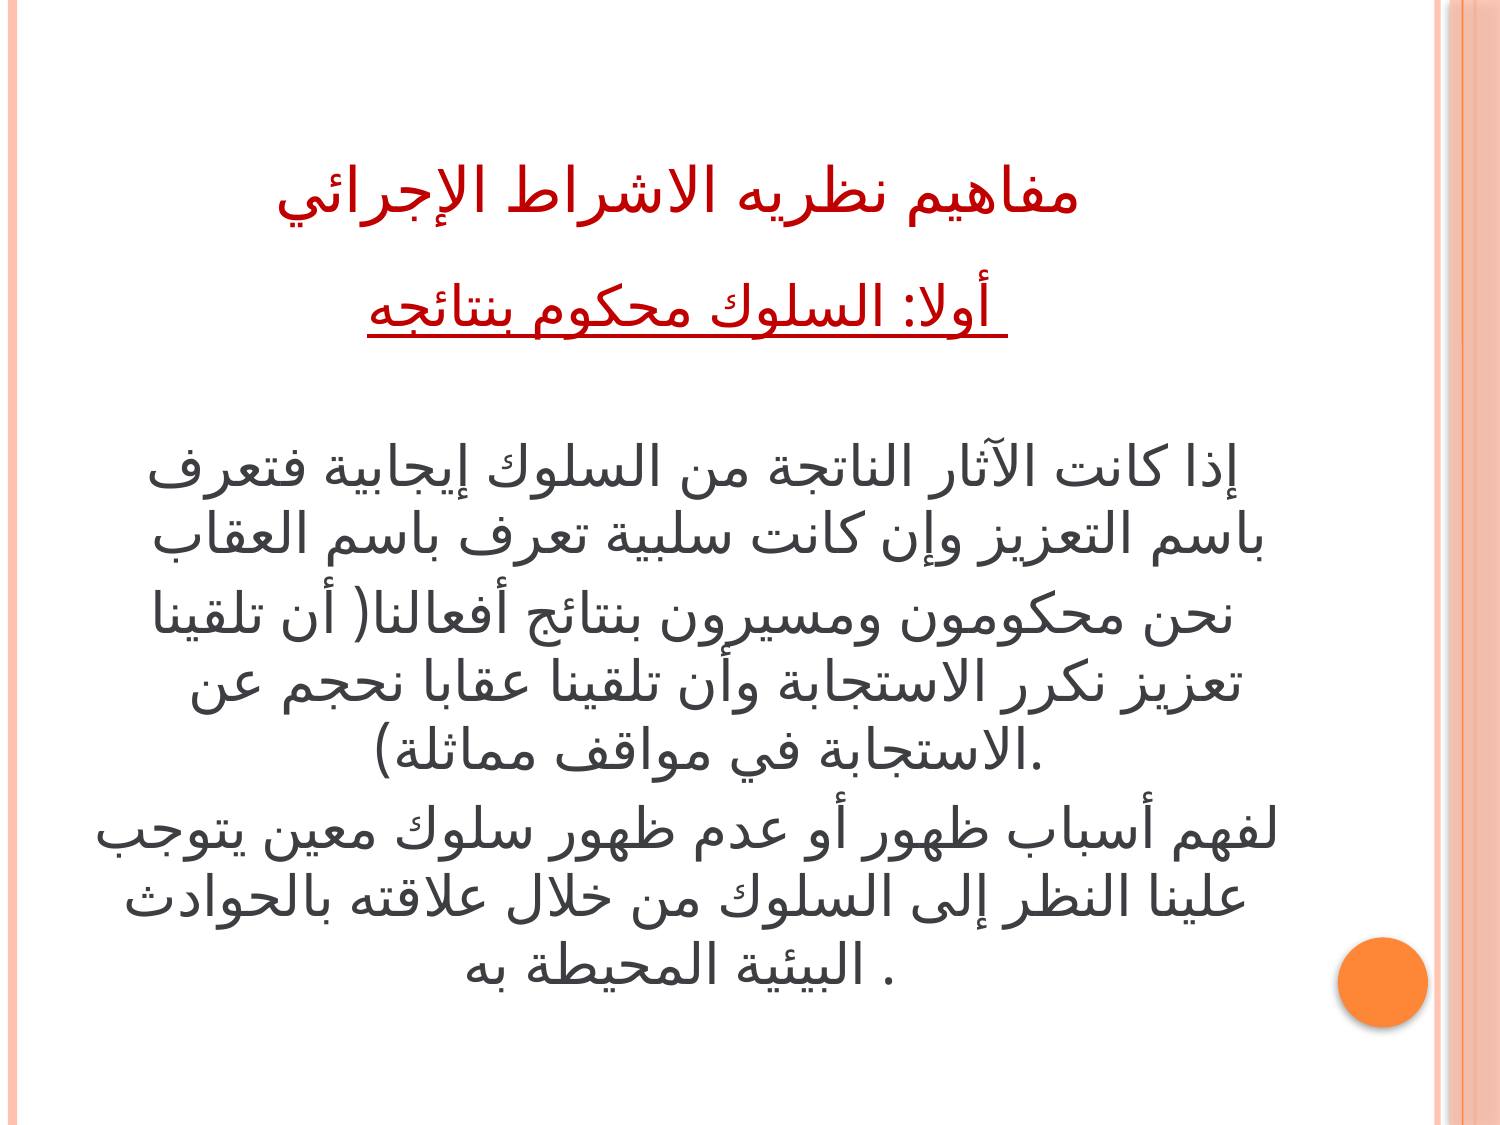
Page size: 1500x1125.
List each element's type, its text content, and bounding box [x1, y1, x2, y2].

list أولا: السلوك محكوم بنتائجه إذا كانت الآثار الناتجة من السلوك إيجابية فتعرف باسم التعزيز وإن كانت سلبية تعرف باسم العقاب نحن محكومون ومسيرون بنتائج أفعالنا( أن تلقينا تعزيز نكرر الاستجابة وأن تلقينا عقابا نحجم عن الاستجابة في مواقف مماثلة). لفهم أسباب ظهور أو عدم ظهور سلوك معين يتوجب علينا النظر إلى السلوك من خلال علاقته بالحوادث البيئية المحيطة به . [75, 262, 1300, 1062]
title مفاهيم نظريه الاشراط الإجرائي [75, 45, 1300, 233]
